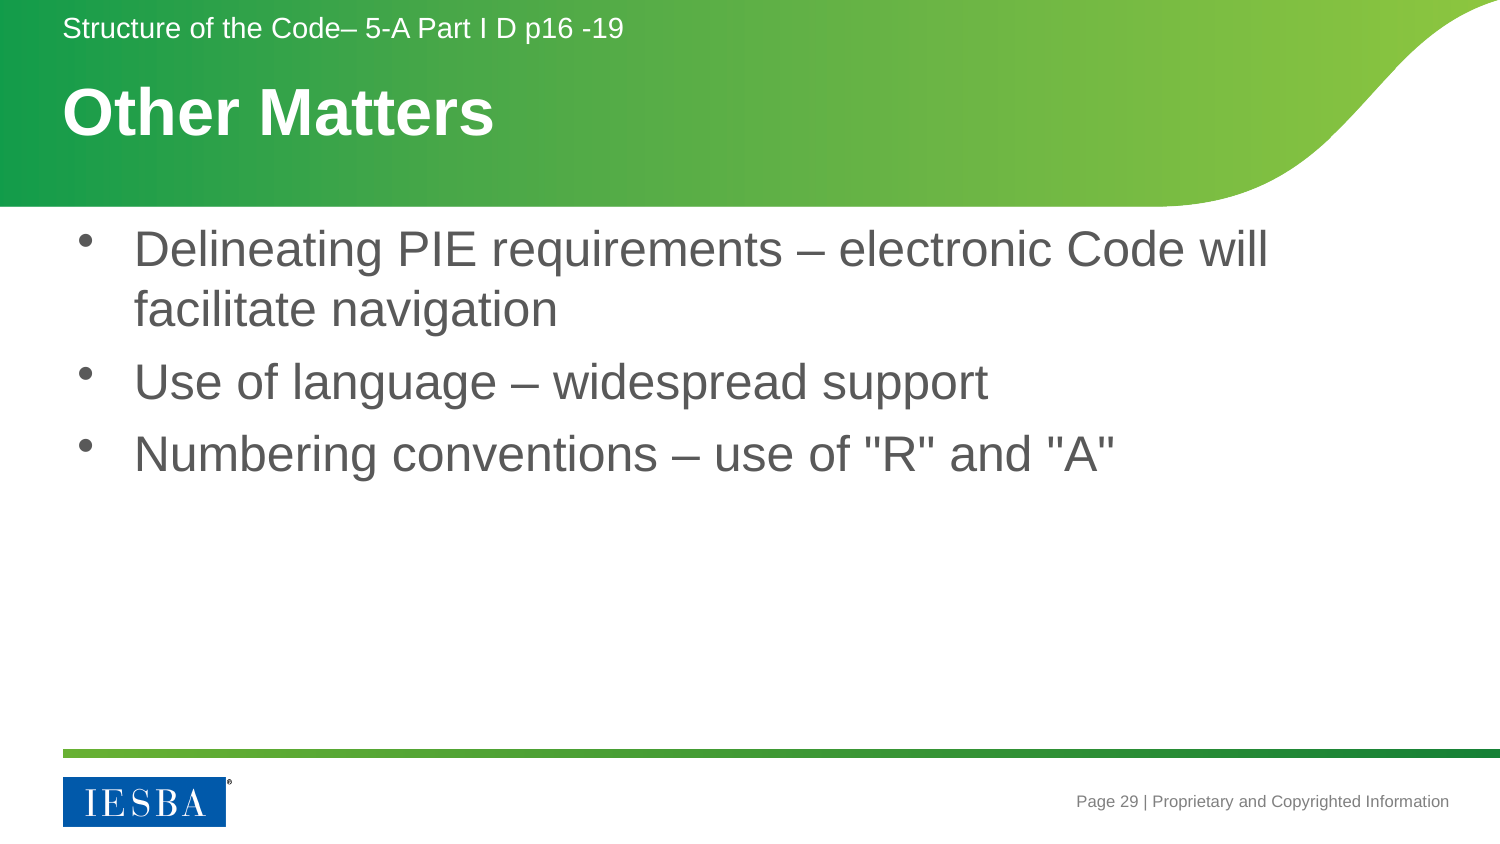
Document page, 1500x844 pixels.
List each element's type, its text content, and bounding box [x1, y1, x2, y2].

subtitle Structure of the Code– 5-A Part I D p16 -19 [62, 9, 675, 47]
picture [63, 777, 232, 827]
list Delineating PIE requirements – electronic Code will facilitate navigation Use of language – widespread support Numbering conventions – use of "R" and "A" [62, 209, 1450, 747]
picture [0, 0, 1500, 207]
title Other Matters [62, 75, 1275, 142]
